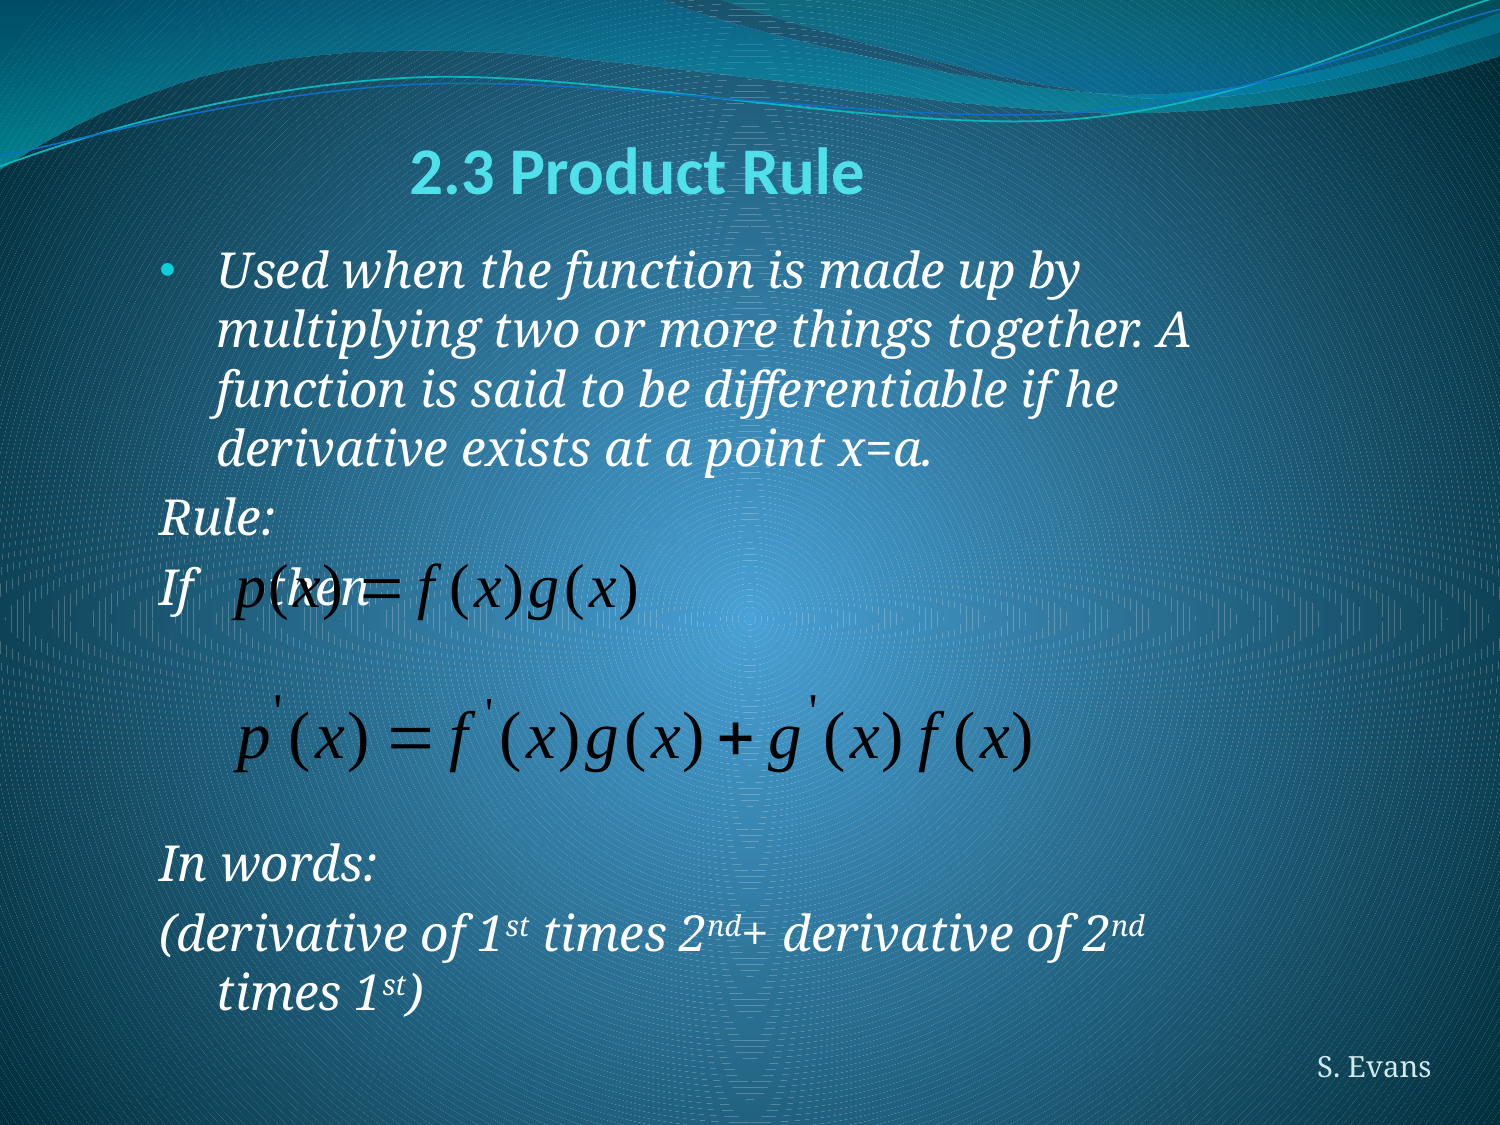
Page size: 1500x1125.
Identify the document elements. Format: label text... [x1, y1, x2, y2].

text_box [218, 680, 1047, 788]
footer S. Evans [1316, 1023, 1465, 1084]
title 2.3 Product Rule [218, 101, 869, 209]
subtitle Used when the function is made up by multiplying two or more things together. A function is said to be differentiable if he derivative exists at a point x=a. Rule: If then In words: (derivative of 1st times 2nd+ derivative of 2nd times 1st) [159, 231, 1275, 1035]
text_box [218, 550, 653, 634]
